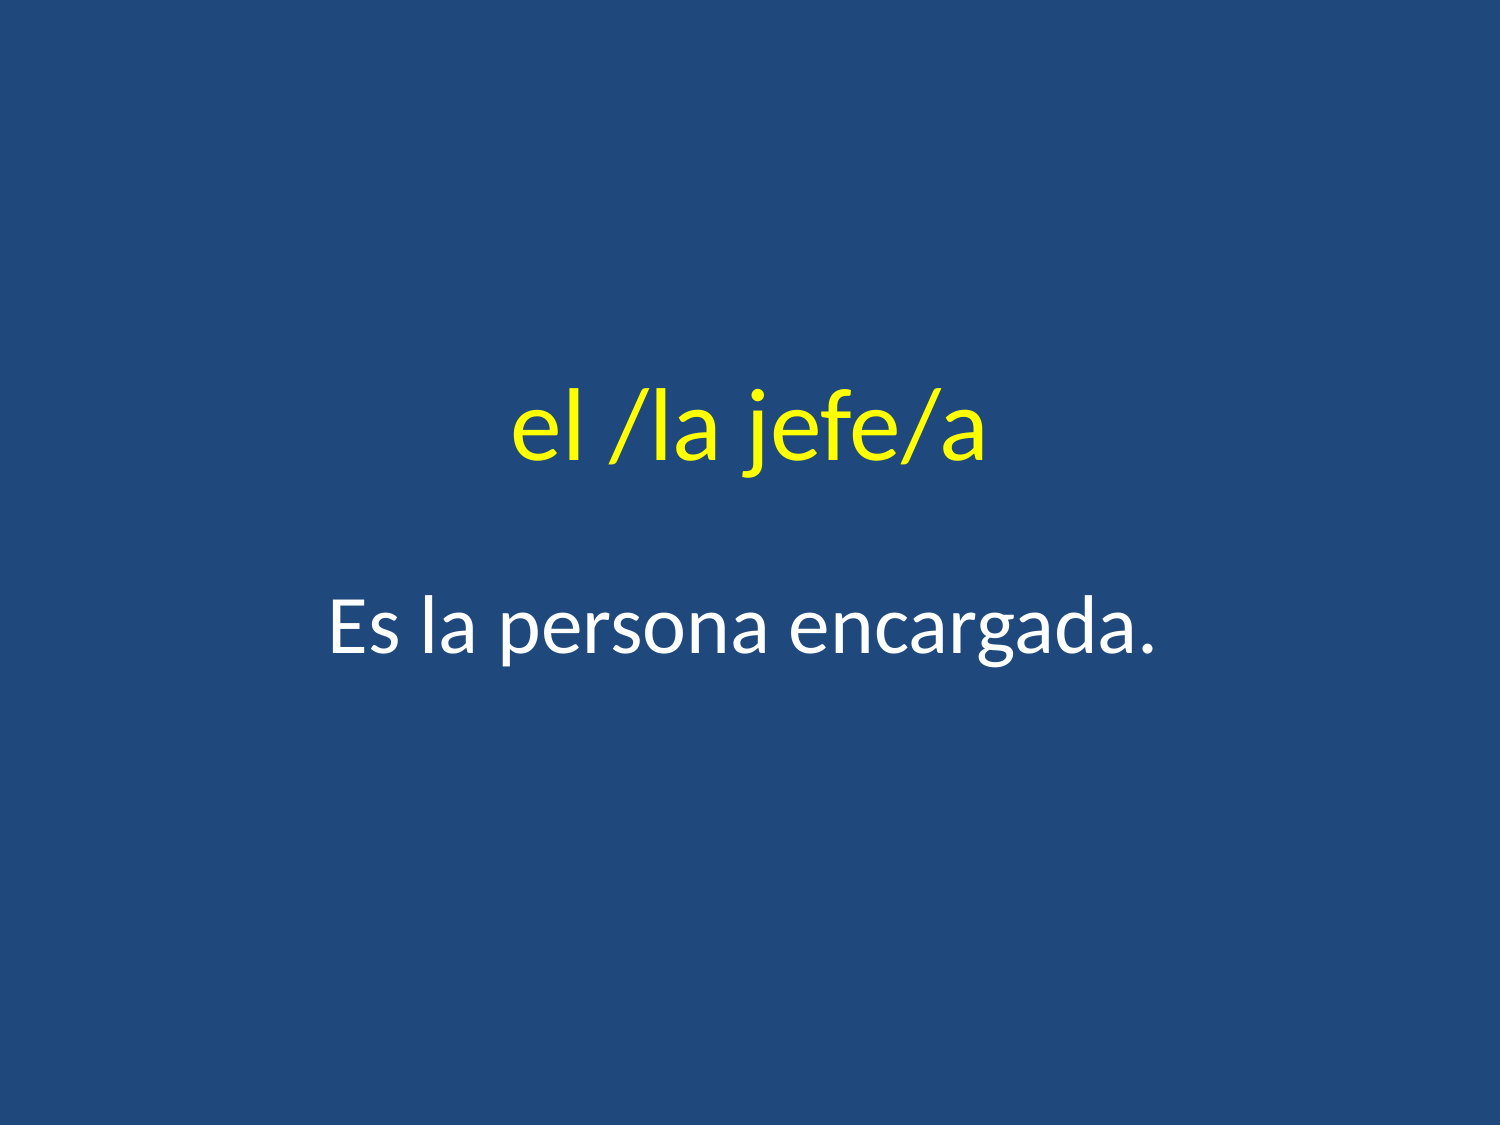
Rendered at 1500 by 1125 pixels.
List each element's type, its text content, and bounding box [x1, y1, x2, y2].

subtitle Es la persona encargada. [212, 562, 1275, 925]
title el /la jefe/a [112, 349, 1388, 591]
